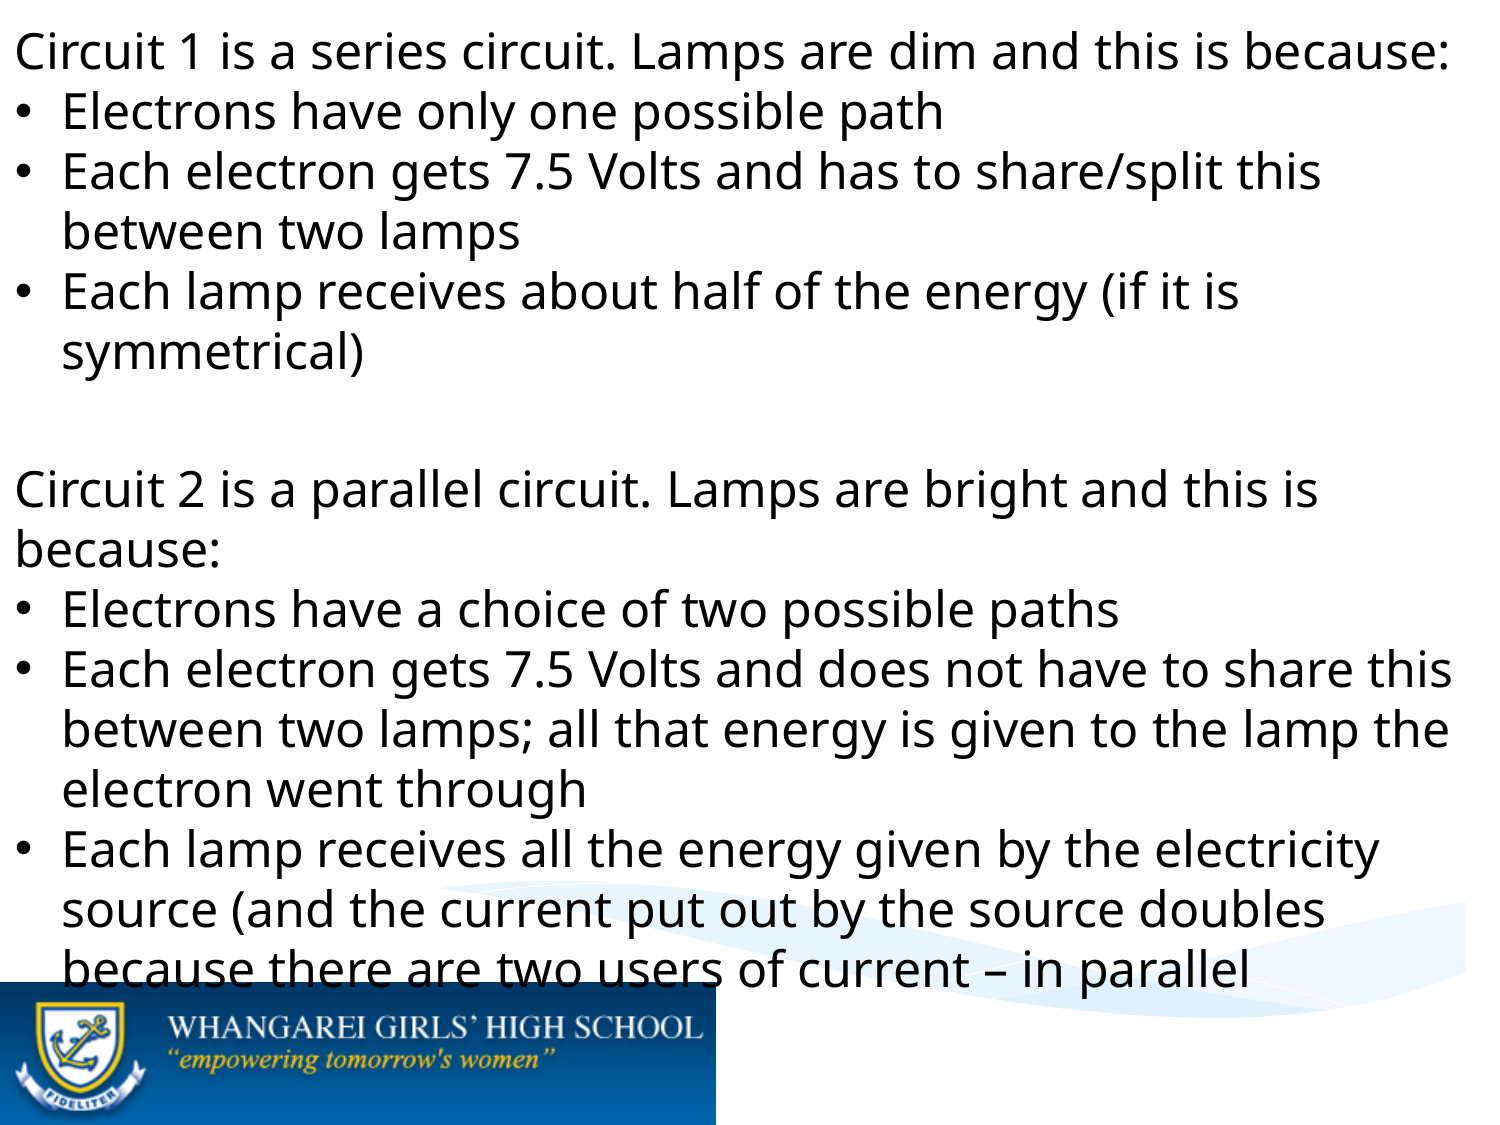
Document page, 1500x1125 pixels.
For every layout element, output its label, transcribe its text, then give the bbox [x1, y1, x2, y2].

text_box Circuit 2 is a parallel circuit. Lamps are bright and this is because: Electrons have a choice of two possible paths Each electron gets 7.5 Volts and does not have to share this between two lamps; all that energy is given to the lamp the electron went through Each lamp receives all the energy given by the electricity source (and the current put out by the source doubles because there are two users of current – in parallel [0, 449, 1488, 1005]
text_box Circuit 1 is a series circuit. Lamps are dim and this is because: Electrons have only one possible path Each electron gets 7.5 Volts and has to share/split this between two lamps Each lamp receives about half of the energy (if it is symmetrical) [0, 12, 1488, 388]
picture [0, 982, 716, 1125]
